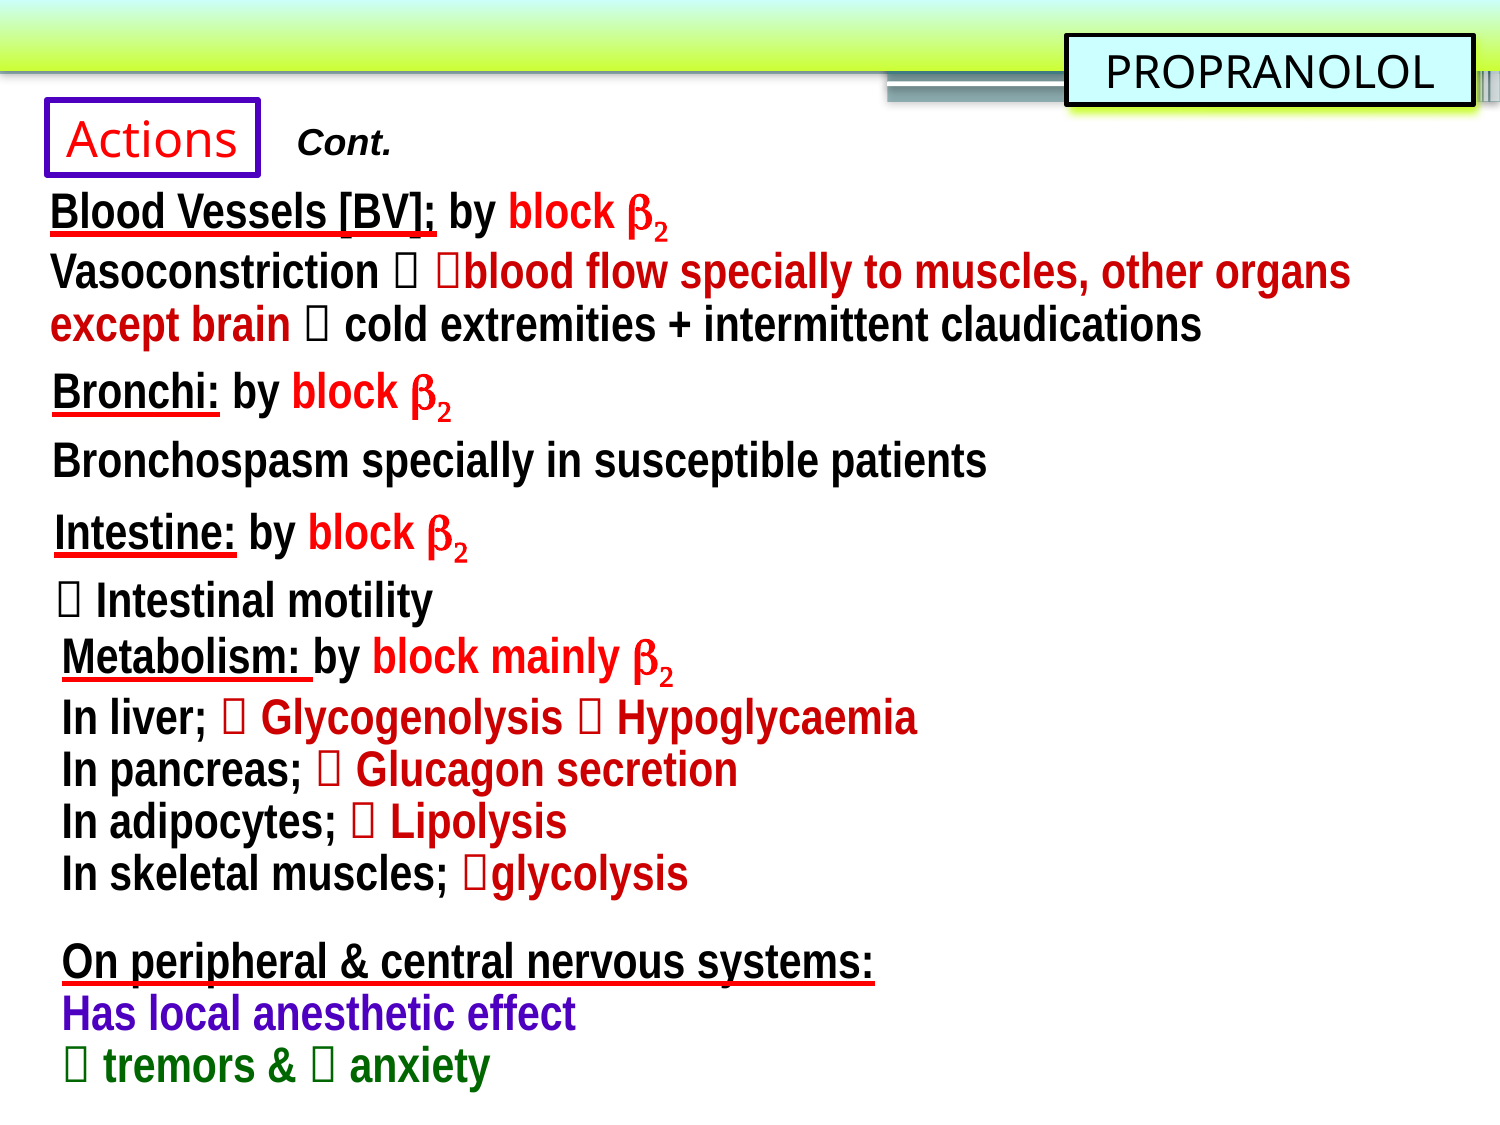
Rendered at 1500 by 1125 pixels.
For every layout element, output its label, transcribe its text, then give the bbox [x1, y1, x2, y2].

text_box Cont. [281, 110, 408, 171]
text_box PROPRANOLOL [1066, 35, 1474, 105]
text_box Intestine: by block b2  Intestinal motility [39, 492, 919, 636]
text_box Blood Vessels [BV]; by block b2 Vasoconstriction  blood flow specially to muscles, other organs except brain  cold extremities + intermittent claudications [35, 187, 1489, 359]
text_box Actions [46, 99, 258, 175]
text_box Metabolism: by block mainly b2 In liver;  Glycogenolysis  Hypoglycaemia In pancreas;  Glucagon secretion In adipocytes;  Lipolysis In skeletal muscles; glycolysis [46, 632, 1500, 908]
text_box [0, 0, 1500, 72]
text_box Bronchi: by block b2 Bronchospasm specially in susceptible patients [37, 359, 1046, 495]
text_box On peripheral & central nervous systems: Has local anesthetic effect  tremors &  anxiety [46, 928, 1500, 1100]
